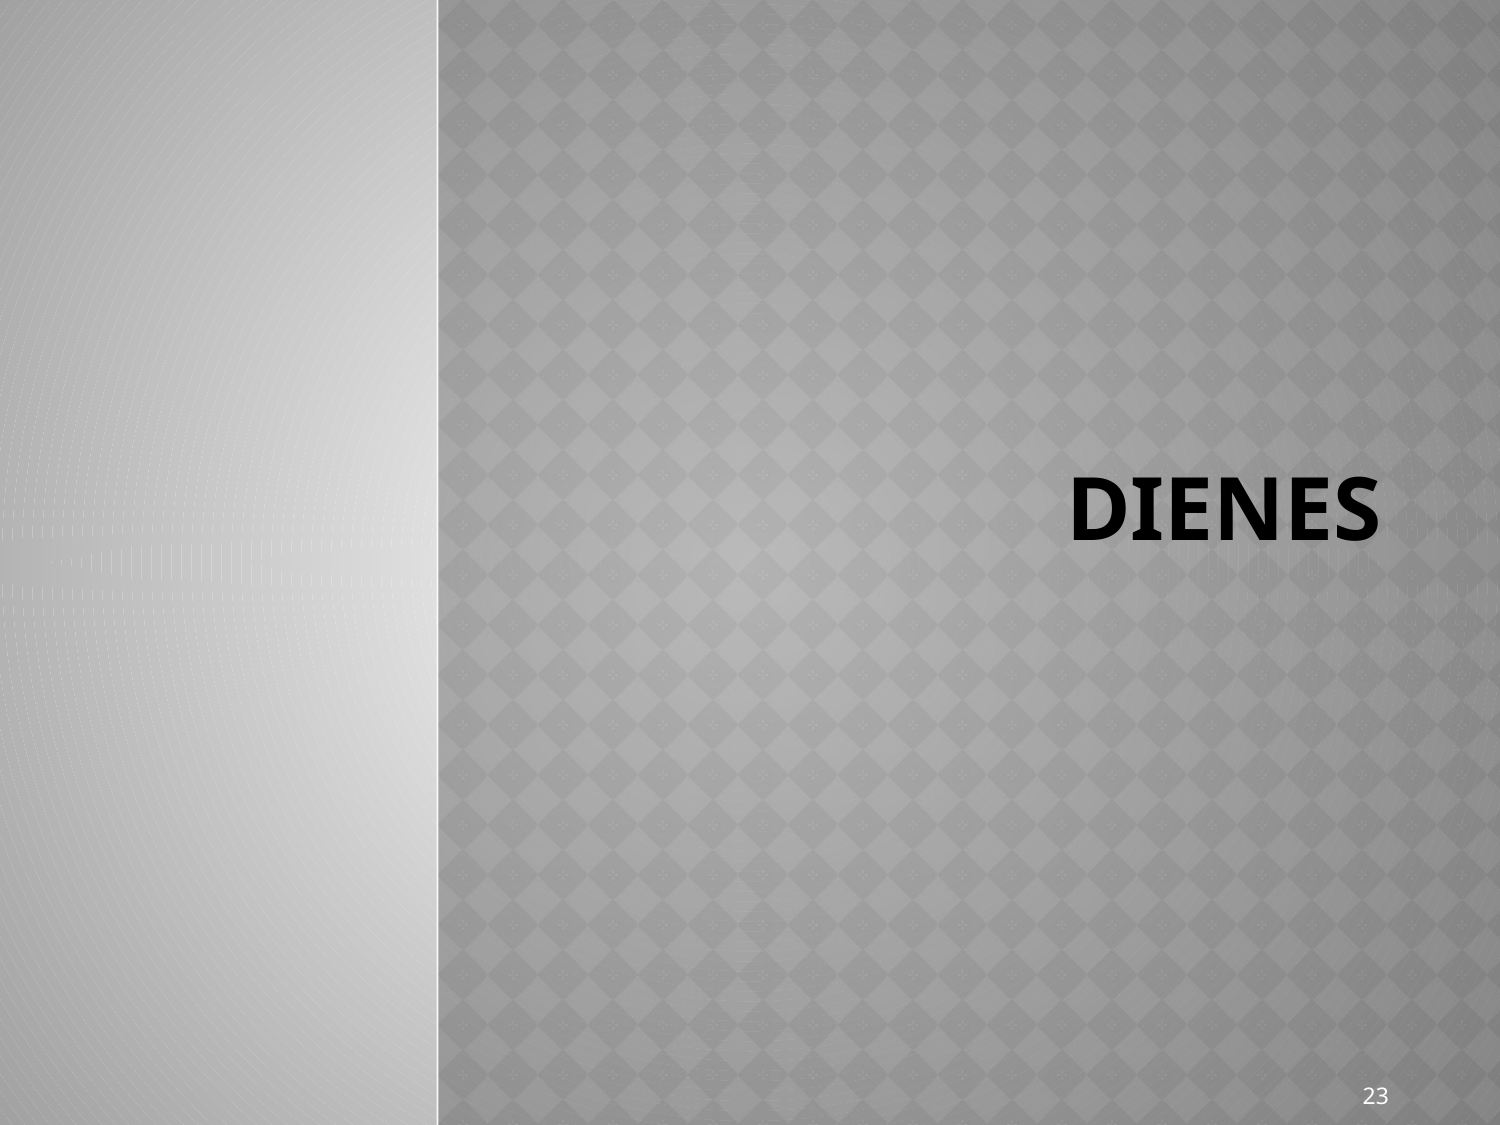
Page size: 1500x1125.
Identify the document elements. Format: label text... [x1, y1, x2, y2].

title dienes [552, 87, 1390, 558]
slide_number 23 [1292, 1075, 1390, 1113]
